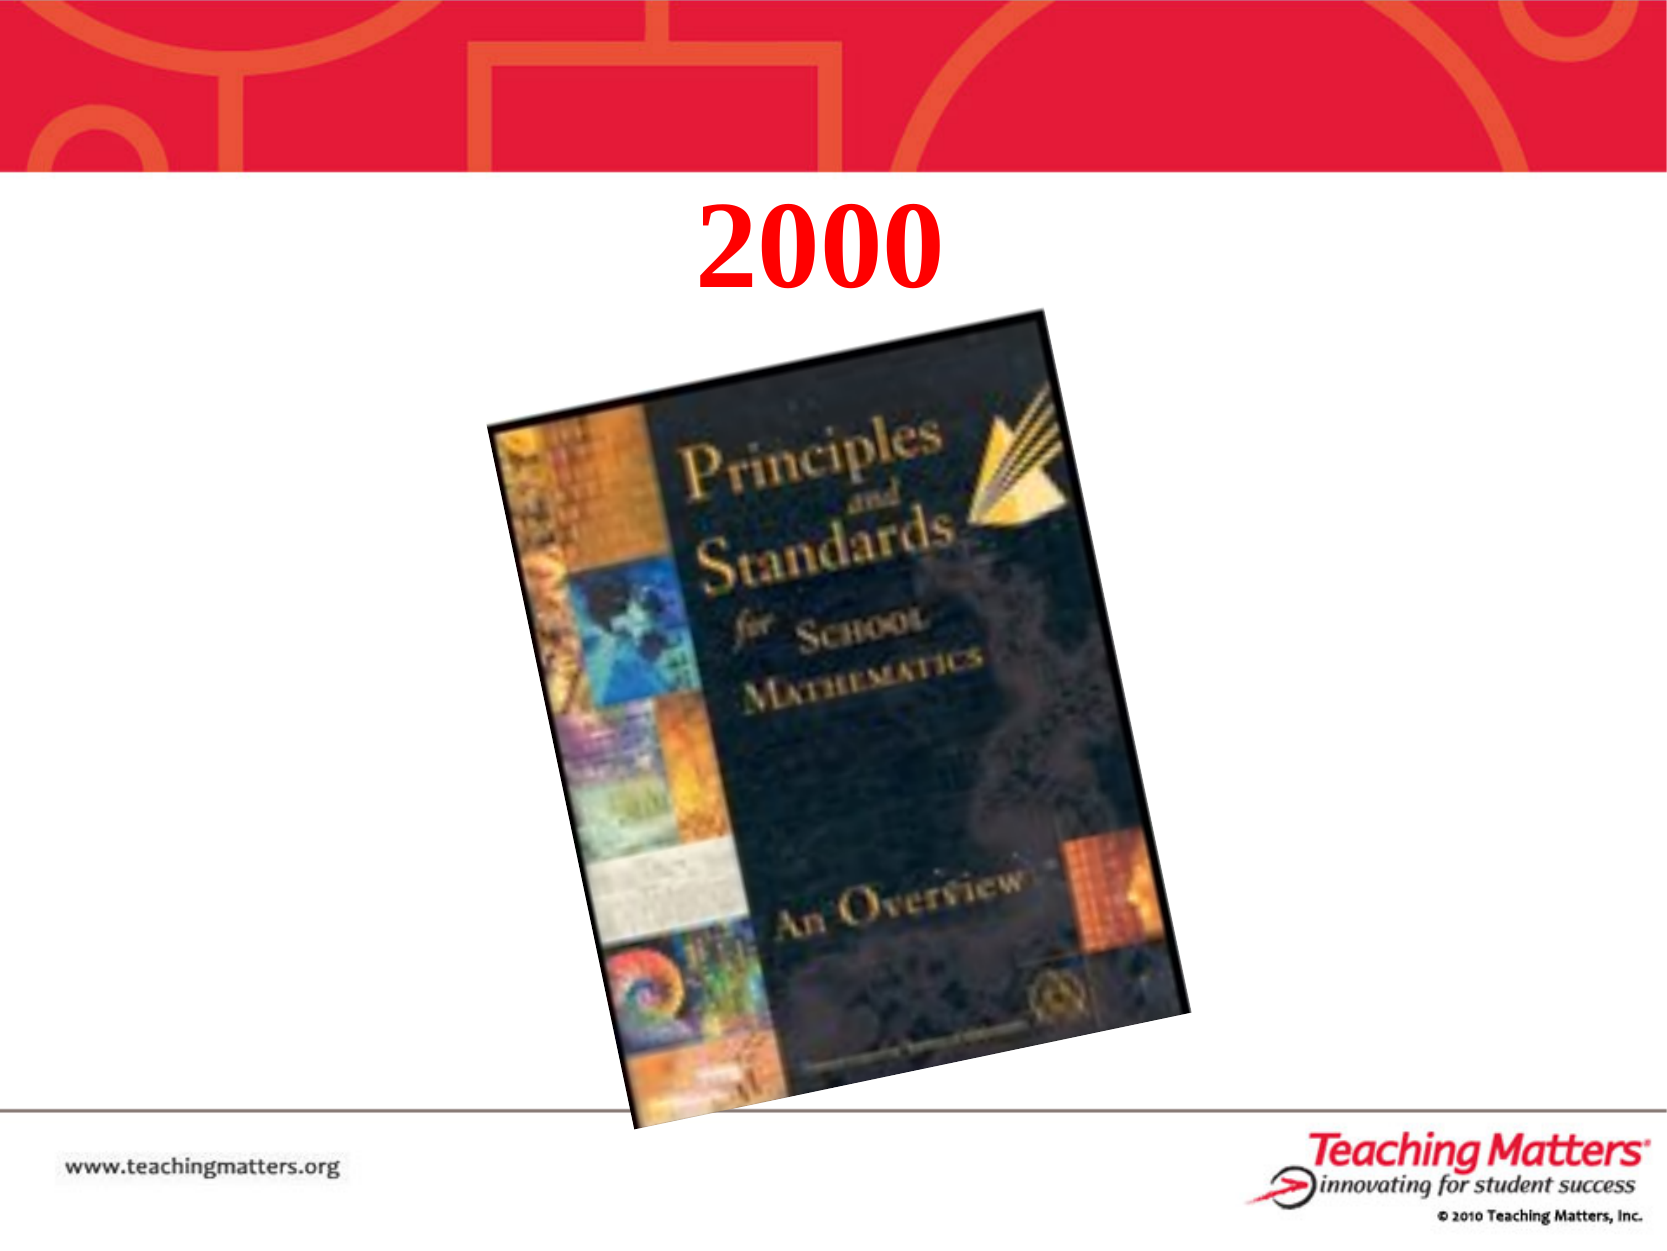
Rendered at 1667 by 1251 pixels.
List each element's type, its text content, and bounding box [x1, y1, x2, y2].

text_box 2000 [45, 173, 1595, 313]
picture [0, 0, 1667, 1250]
